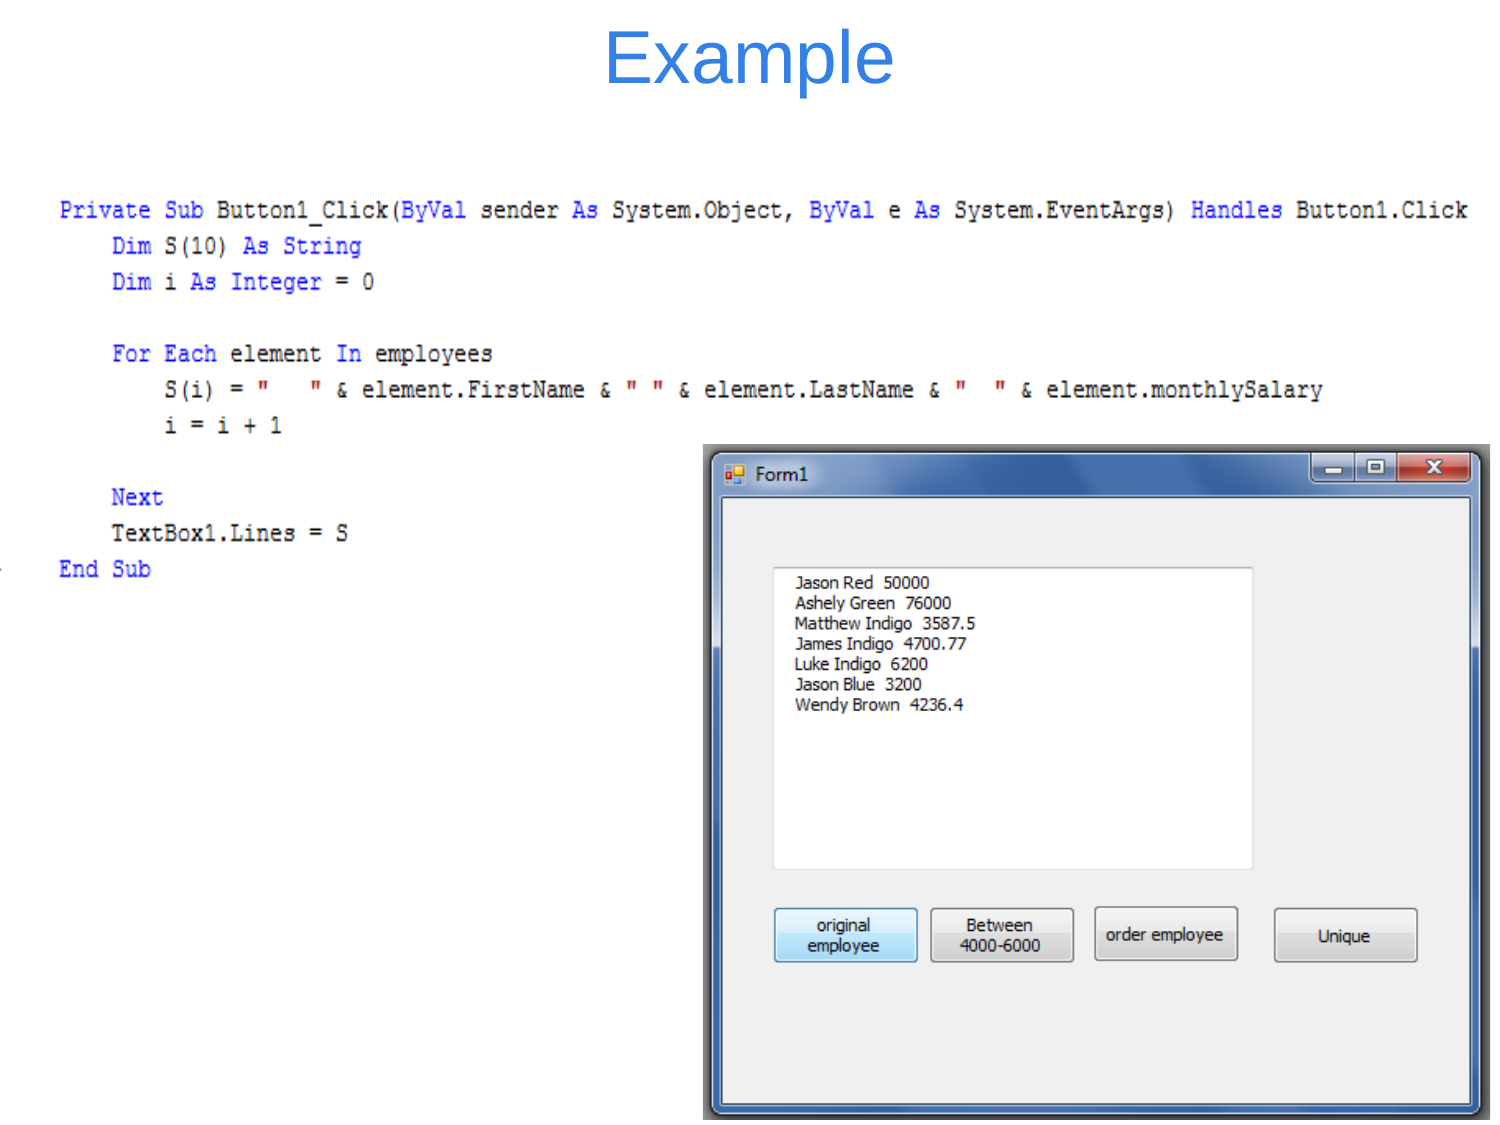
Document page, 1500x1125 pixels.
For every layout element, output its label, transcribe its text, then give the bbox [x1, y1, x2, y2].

title Example [75, 0, 1425, 148]
picture [0, 172, 1500, 1120]
